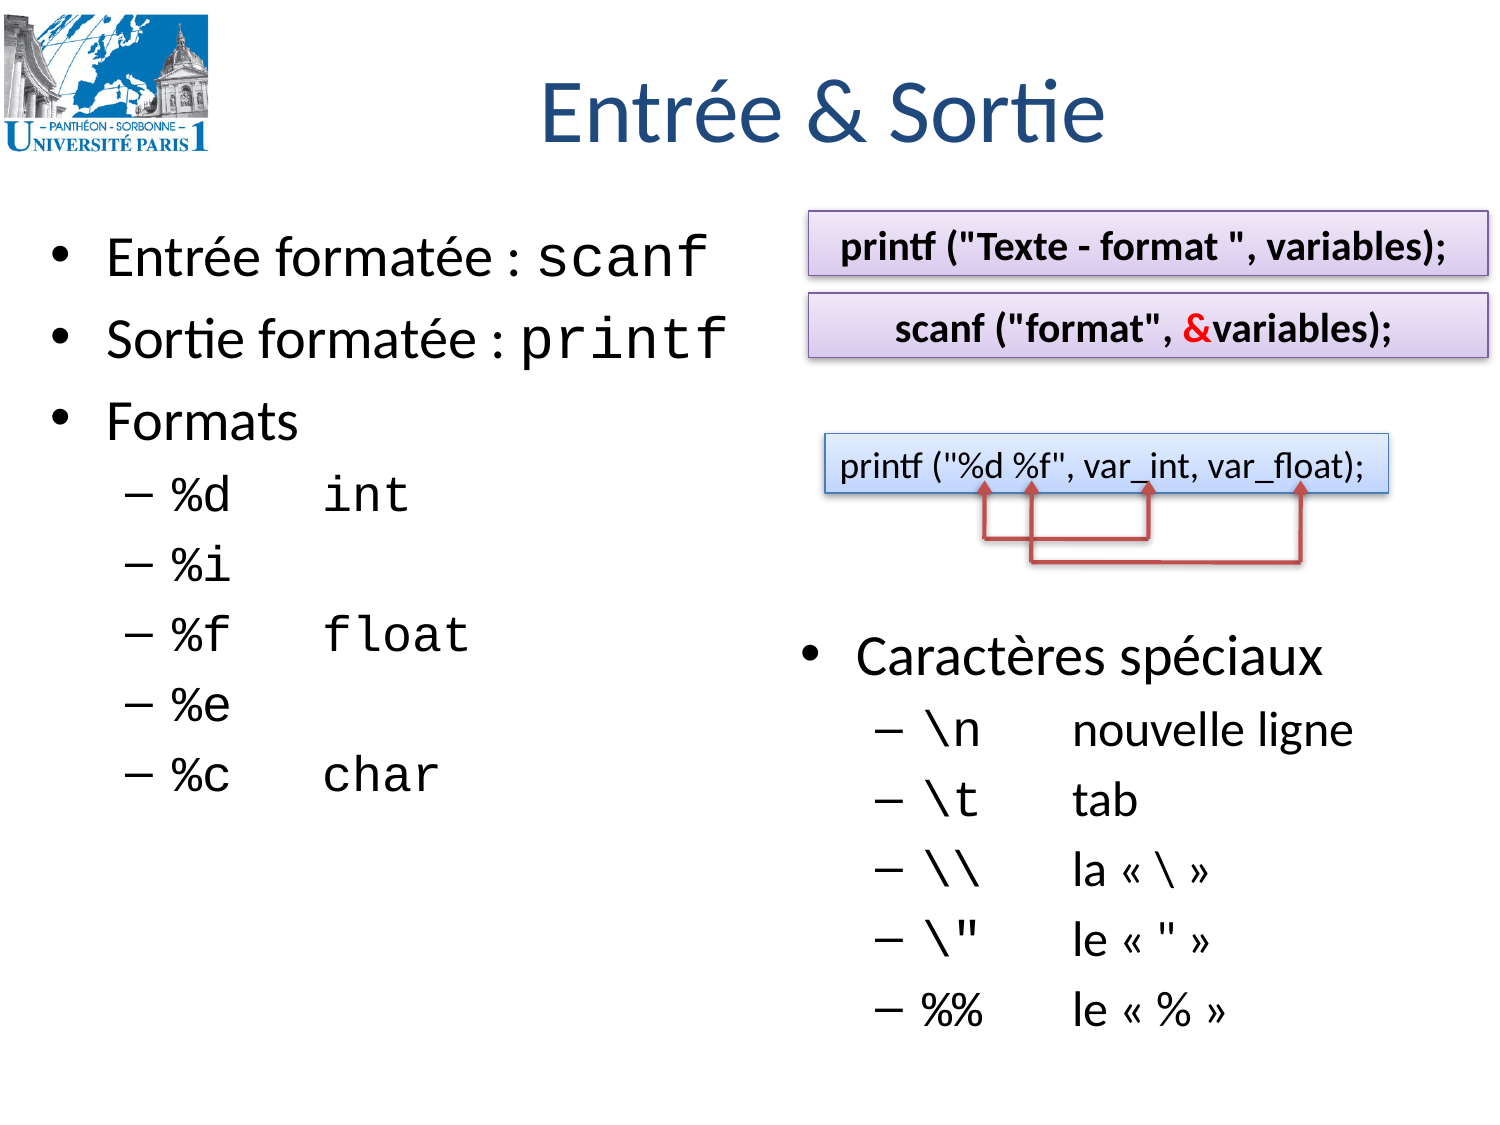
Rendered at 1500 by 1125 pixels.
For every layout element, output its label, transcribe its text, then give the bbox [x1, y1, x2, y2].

text_box printf ("%d %f", var_int, var_float); [824, 433, 1389, 494]
title Entrée & Sortie [222, 11, 1426, 200]
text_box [1030, 480, 1301, 563]
text_box printf ("Texte - format ", variables); [808, 210, 1489, 276]
list Entrée formatée : scanf Sortie formatée : printf Formats %d int %i %f float %e %c char [34, 210, 875, 954]
list Caractères spéciaux \n nouvelle ligne \t tab \\ la « \ » \" le « " » %% le « % » [784, 609, 1448, 1088]
text_box scanf ("format", &variables); [808, 292, 1489, 358]
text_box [984, 480, 1028, 540]
picture [0, 11, 211, 153]
